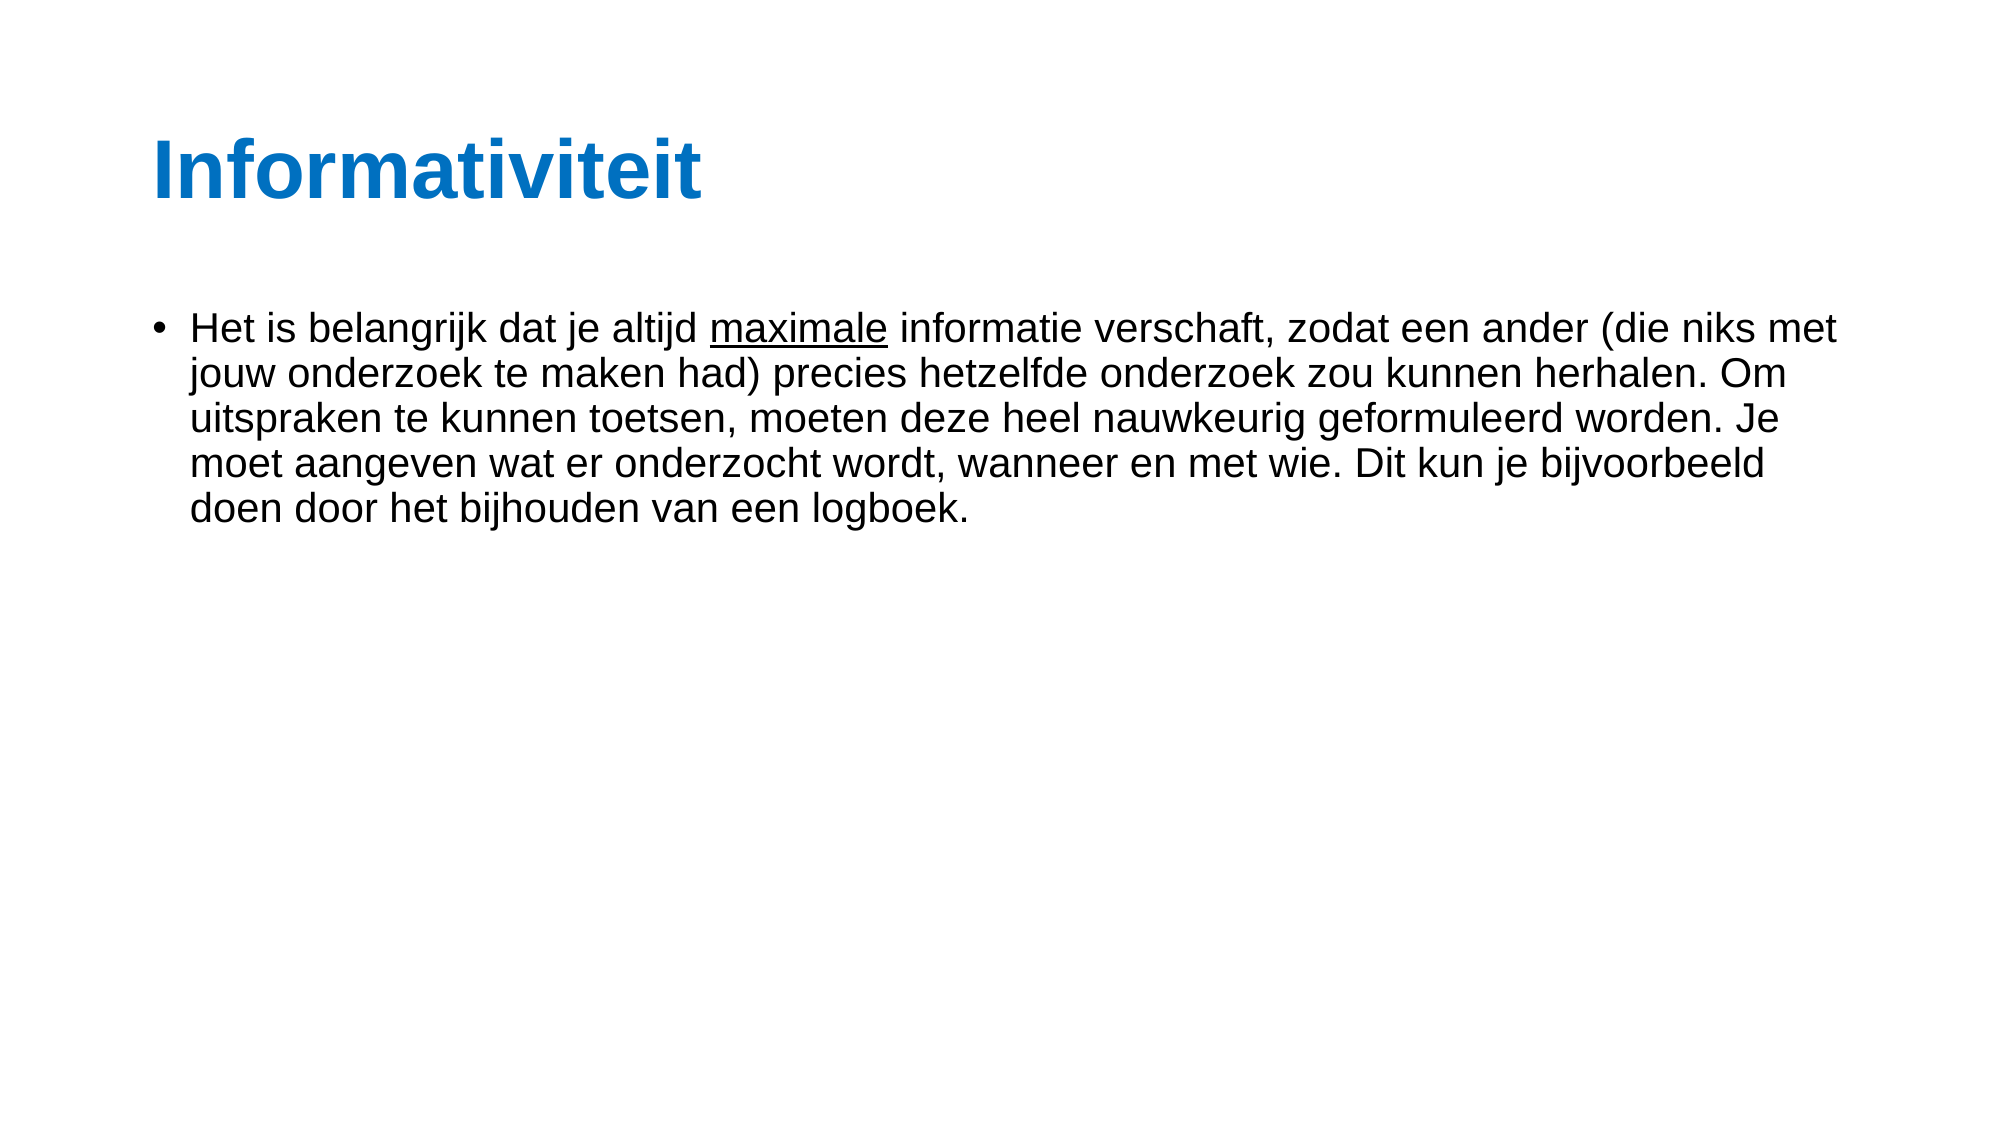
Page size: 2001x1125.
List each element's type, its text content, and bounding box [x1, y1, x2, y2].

list Het is belangrijk dat je altijd maximale informatie verschaft, zodat een ander (die niks met jouw onderzoek te maken had) precies hetzelfde onderzoek zou kunnen herhalen. Om uitspraken te kunnen toetsen, moeten deze heel nauwkeurig geformuleerd worden. Je moet aangeven wat er onderzocht wordt, wanneer en met wie. Dit kun je bijvoorbeeld doen door het bijhouden van een logboek. [137, 299, 1863, 1014]
title Informativiteit [137, 59, 1863, 278]
